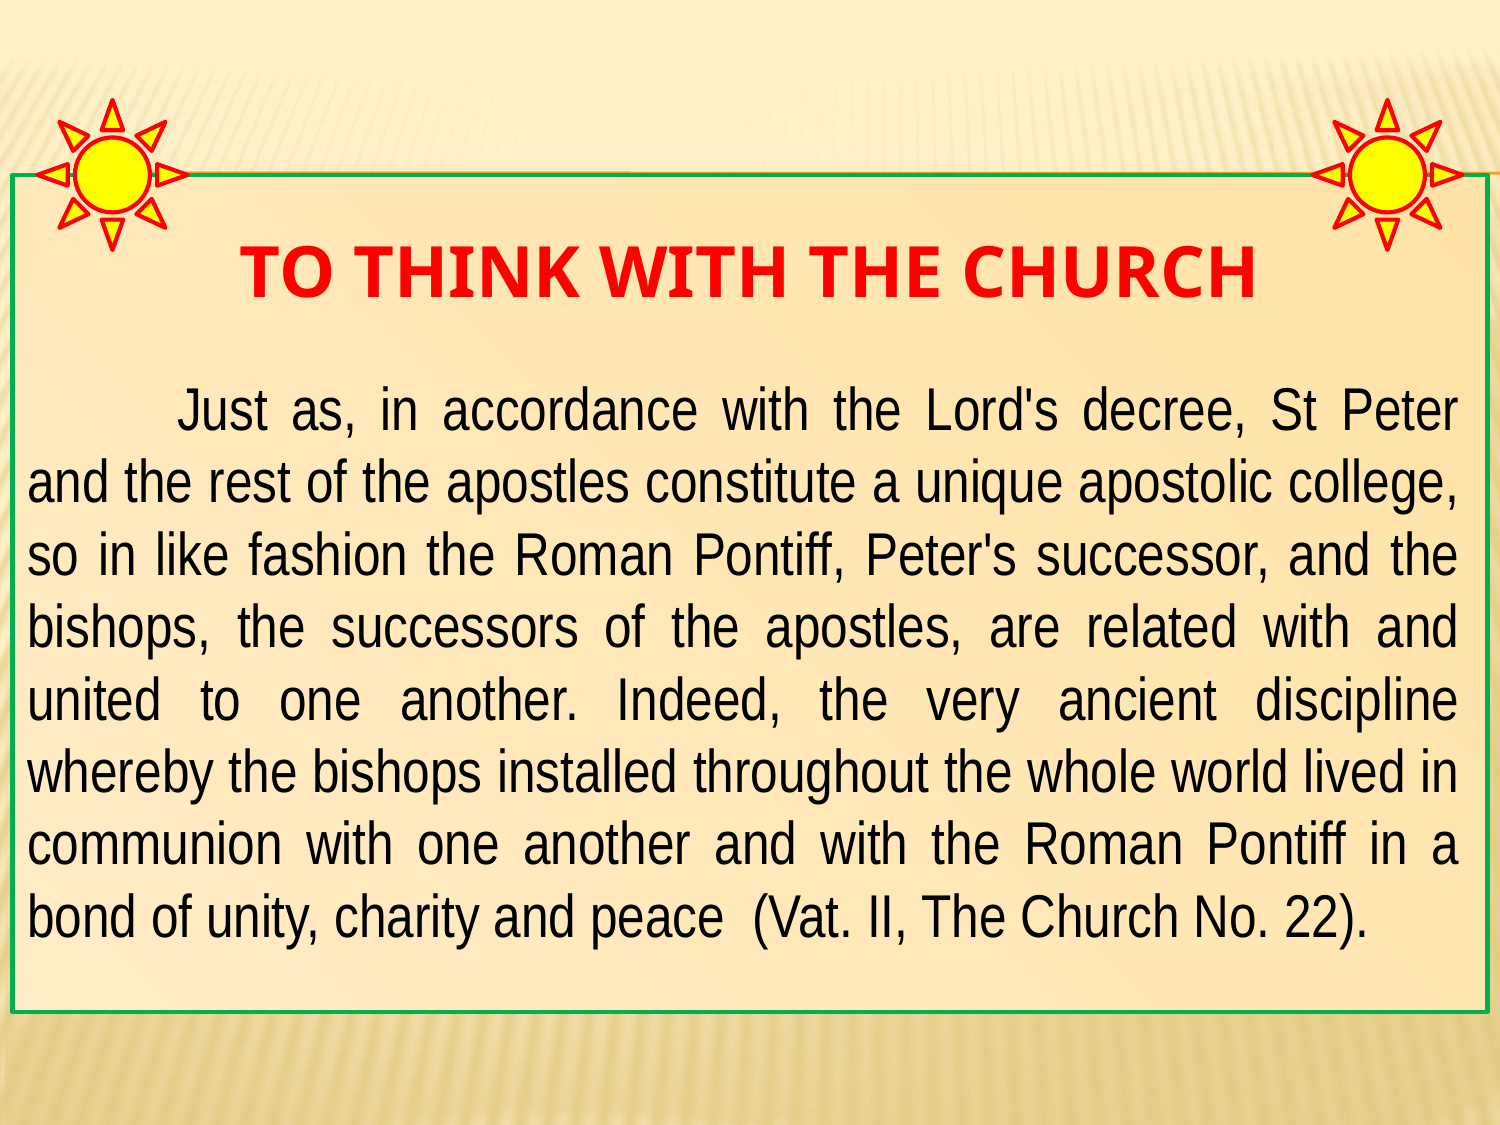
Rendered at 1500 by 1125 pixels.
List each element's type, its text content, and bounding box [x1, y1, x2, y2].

text_box [1419, 173, 1490, 200]
text_box [1374, 217, 1401, 253]
text_box [1347, 135, 1428, 215]
text_box [1409, 196, 1443, 230]
text_box [1332, 119, 1366, 153]
text_box [35, 162, 70, 188]
text_box [134, 196, 168, 230]
text_box [144, 173, 1356, 200]
text_box [1409, 119, 1443, 153]
text_box [1332, 196, 1366, 230]
text_box [57, 196, 91, 230]
text_box [99, 97, 126, 133]
text_box [1374, 97, 1401, 133]
text_box [10, 338, 1490, 1014]
list Just as, in accordance with the Lord's decree, St Peter and the rest of the apostles constitute a unique apostolic college, so in like fashion the Roman Pontiff, Peter's successor, and the bishops, the successors of the apostles, are related with and united to one another. Indeed, the very ancient discipline whereby the bishops installed throughout the whole world lived in communion with one another and with the Roman Pontiff in a bond of unity, charity and peace (Vat. II, The Church No. 22). [12, 362, 1475, 513]
text_box [1310, 162, 1345, 188]
text_box [134, 119, 168, 153]
text_box [99, 217, 126, 253]
text_box [10, 173, 81, 200]
text_box [1430, 162, 1465, 188]
text_box [155, 162, 190, 188]
text_box [57, 119, 91, 153]
text_box [72, 135, 153, 215]
title To Think with the Church [0, 200, 1500, 338]
